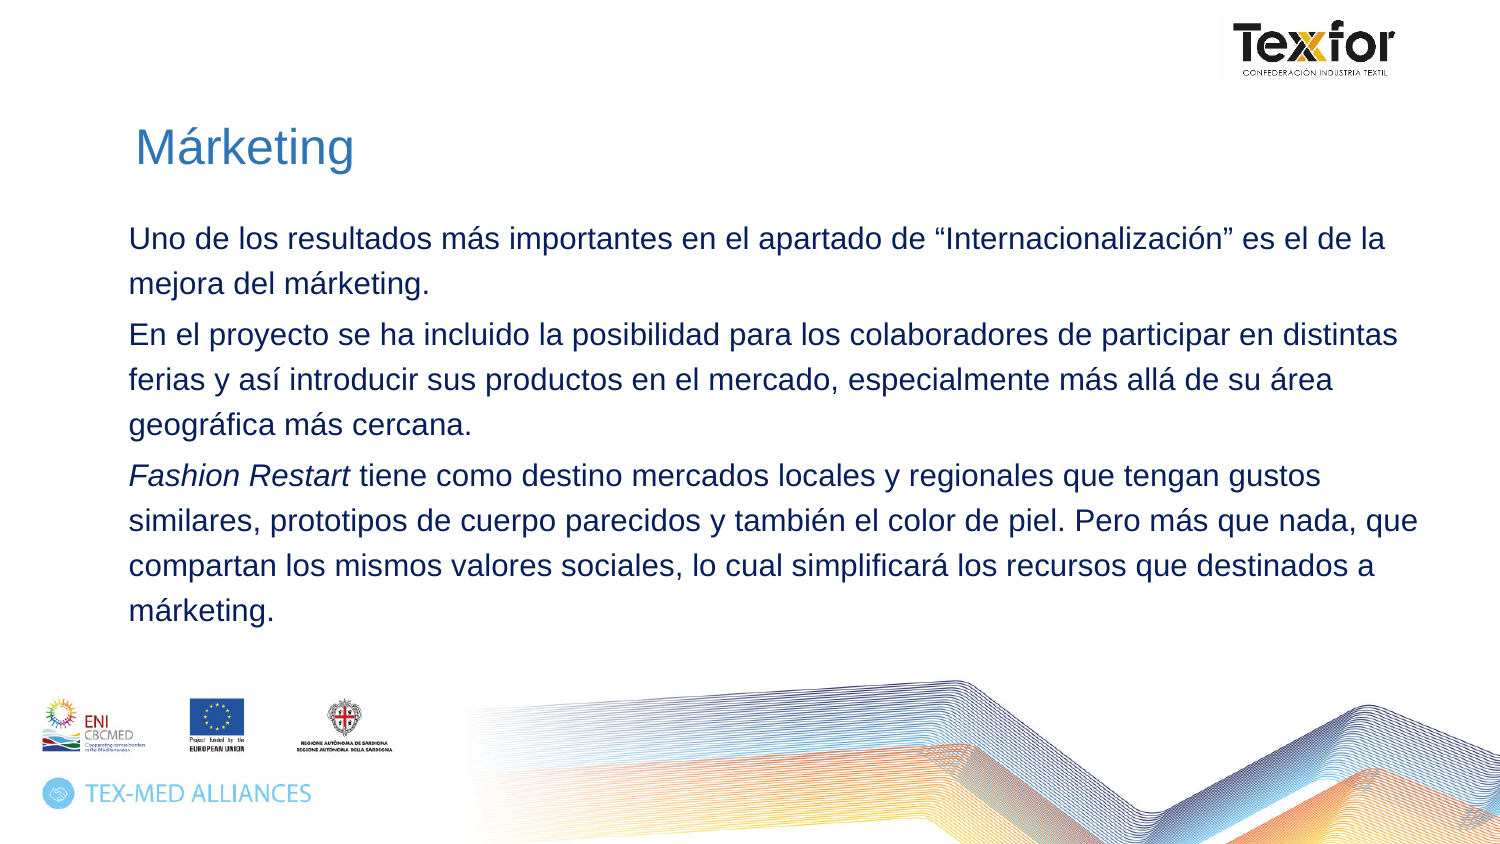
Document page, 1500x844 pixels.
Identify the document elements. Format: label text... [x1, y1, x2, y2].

text_box Márketing [130, 109, 1460, 181]
picture [0, 0, 1500, 844]
text_box Uno de los resultados más importantes en el apartado de “Internacionalización” es el de la mejora del márketing. En el proyecto se ha incluido la posibilidad para los colaboradores de participar en distintas ferias y así introducir sus productos en el mercado, especialmente más allá de su área geográfica más cercana. Fashion Restart tiene como destino mercados locales y regionales que tengan gustos similares, prototipos de cuerpo parecidos y también el color de piel. Pero más que nada, que compartan los mismos valores sociales, lo cual simplificará los recursos que destinados a márketing. [121, 203, 1460, 635]
